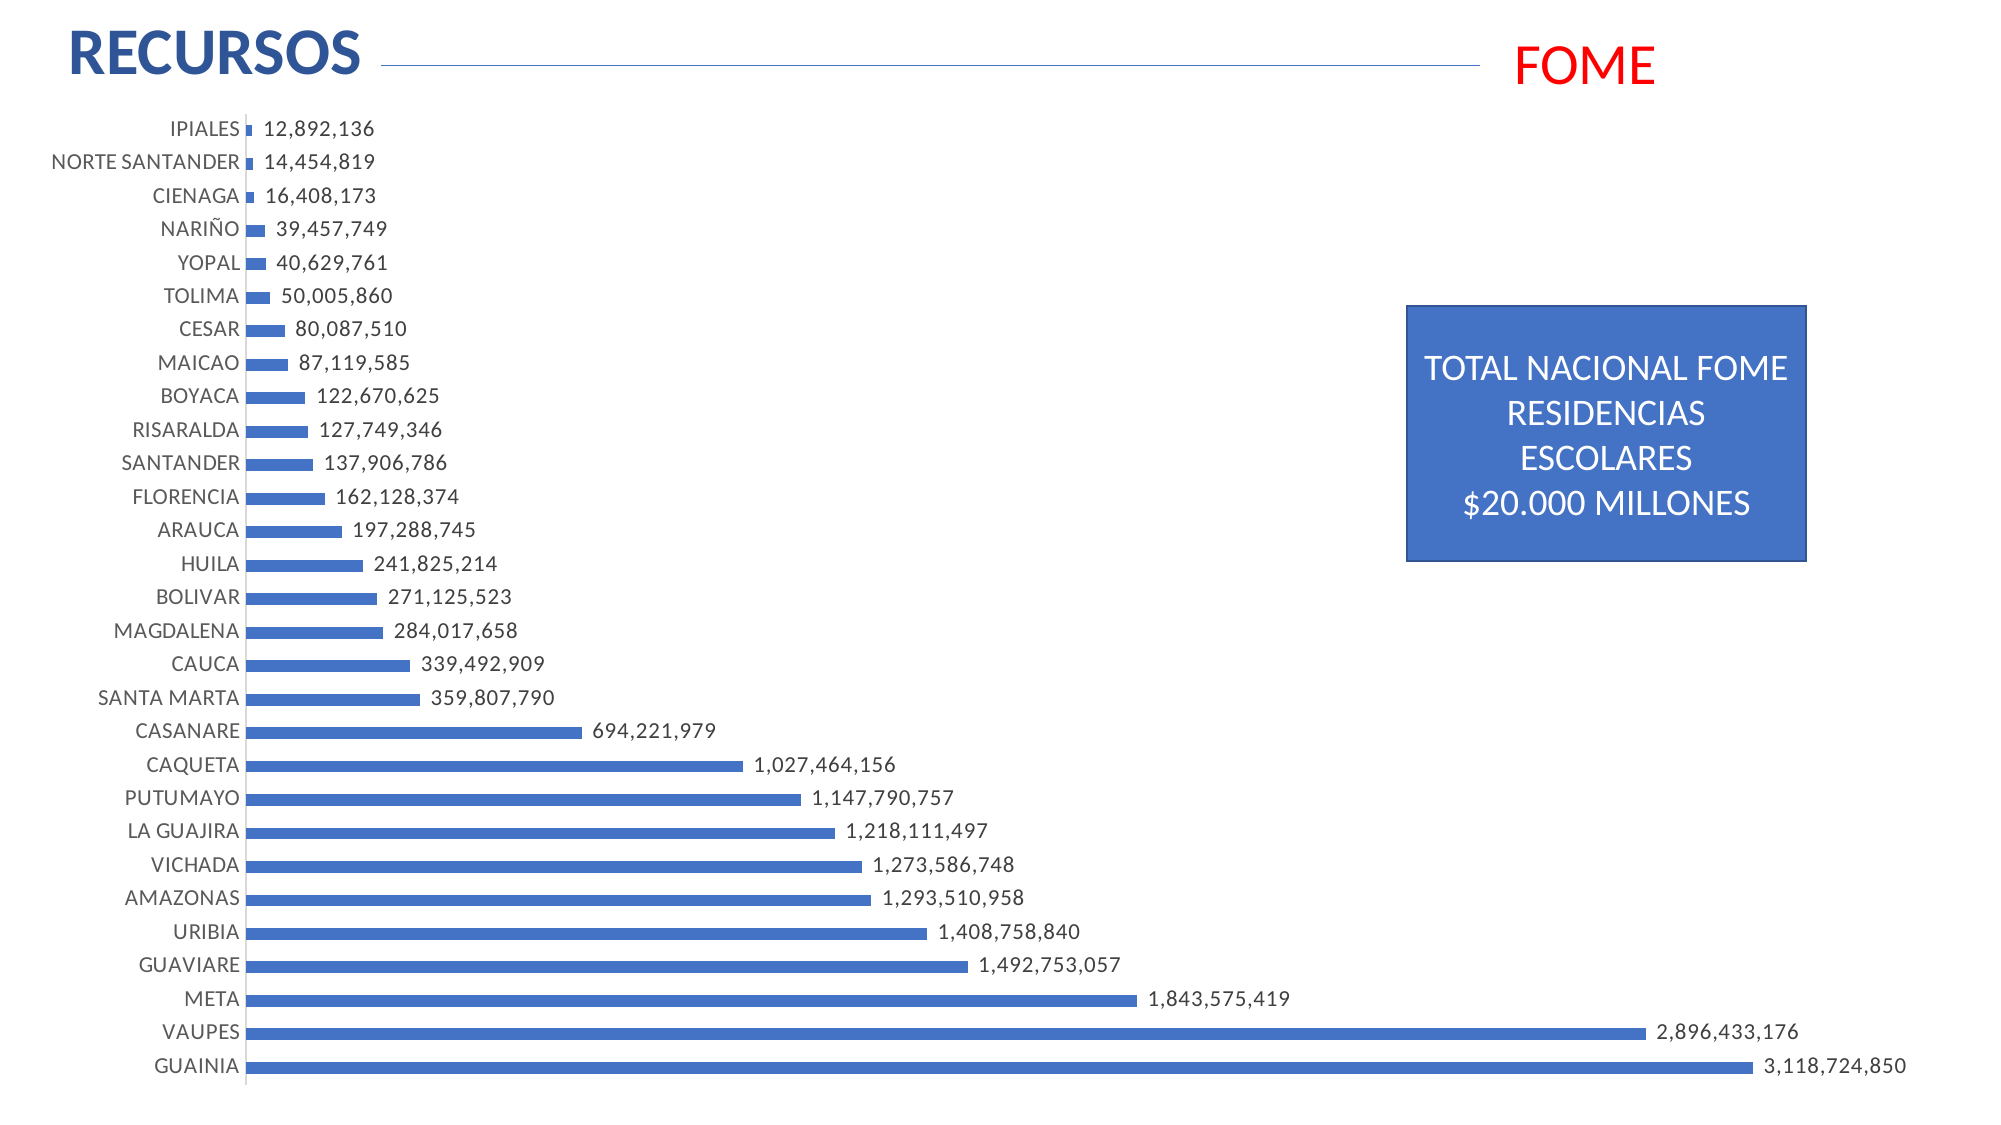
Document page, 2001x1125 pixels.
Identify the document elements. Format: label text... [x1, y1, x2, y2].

text_box FOME [1499, 18, 1673, 104]
text_box RECURSOS [54, 0, 392, 96]
chart [19, 112, 1962, 1086]
